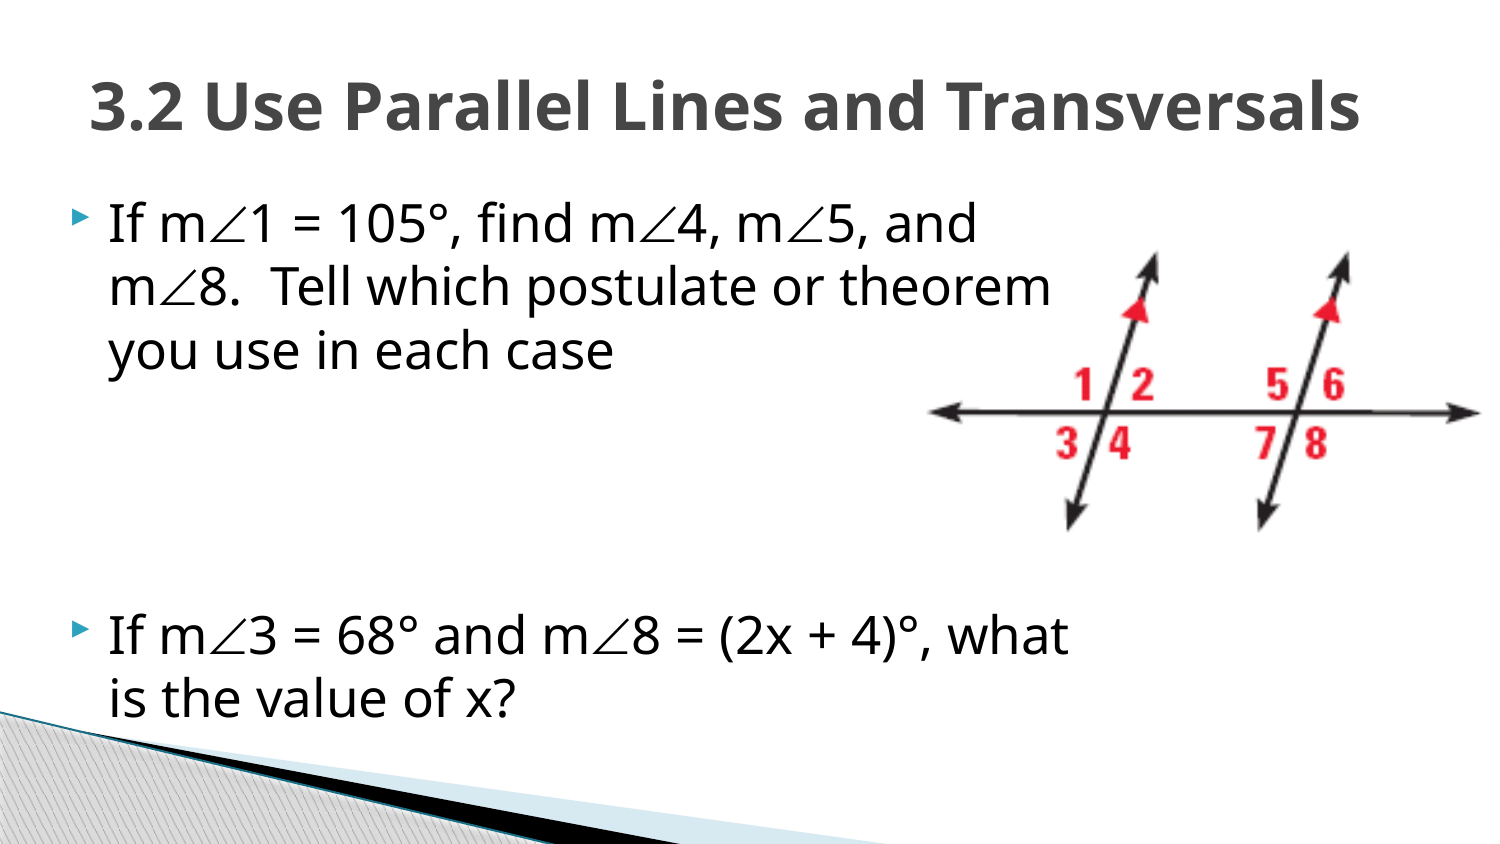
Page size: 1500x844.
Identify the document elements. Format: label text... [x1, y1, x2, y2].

picture [892, 246, 1500, 535]
list If m1 = 105°, find m4, m5, and m8. Tell which postulate or theorem you use in each case If m3 = 68° and m8 = (2x + 4)°, what is the value of x? [37, 182, 1100, 740]
title 3.2 Use Parallel Lines and Transversals [75, 33, 1425, 175]
